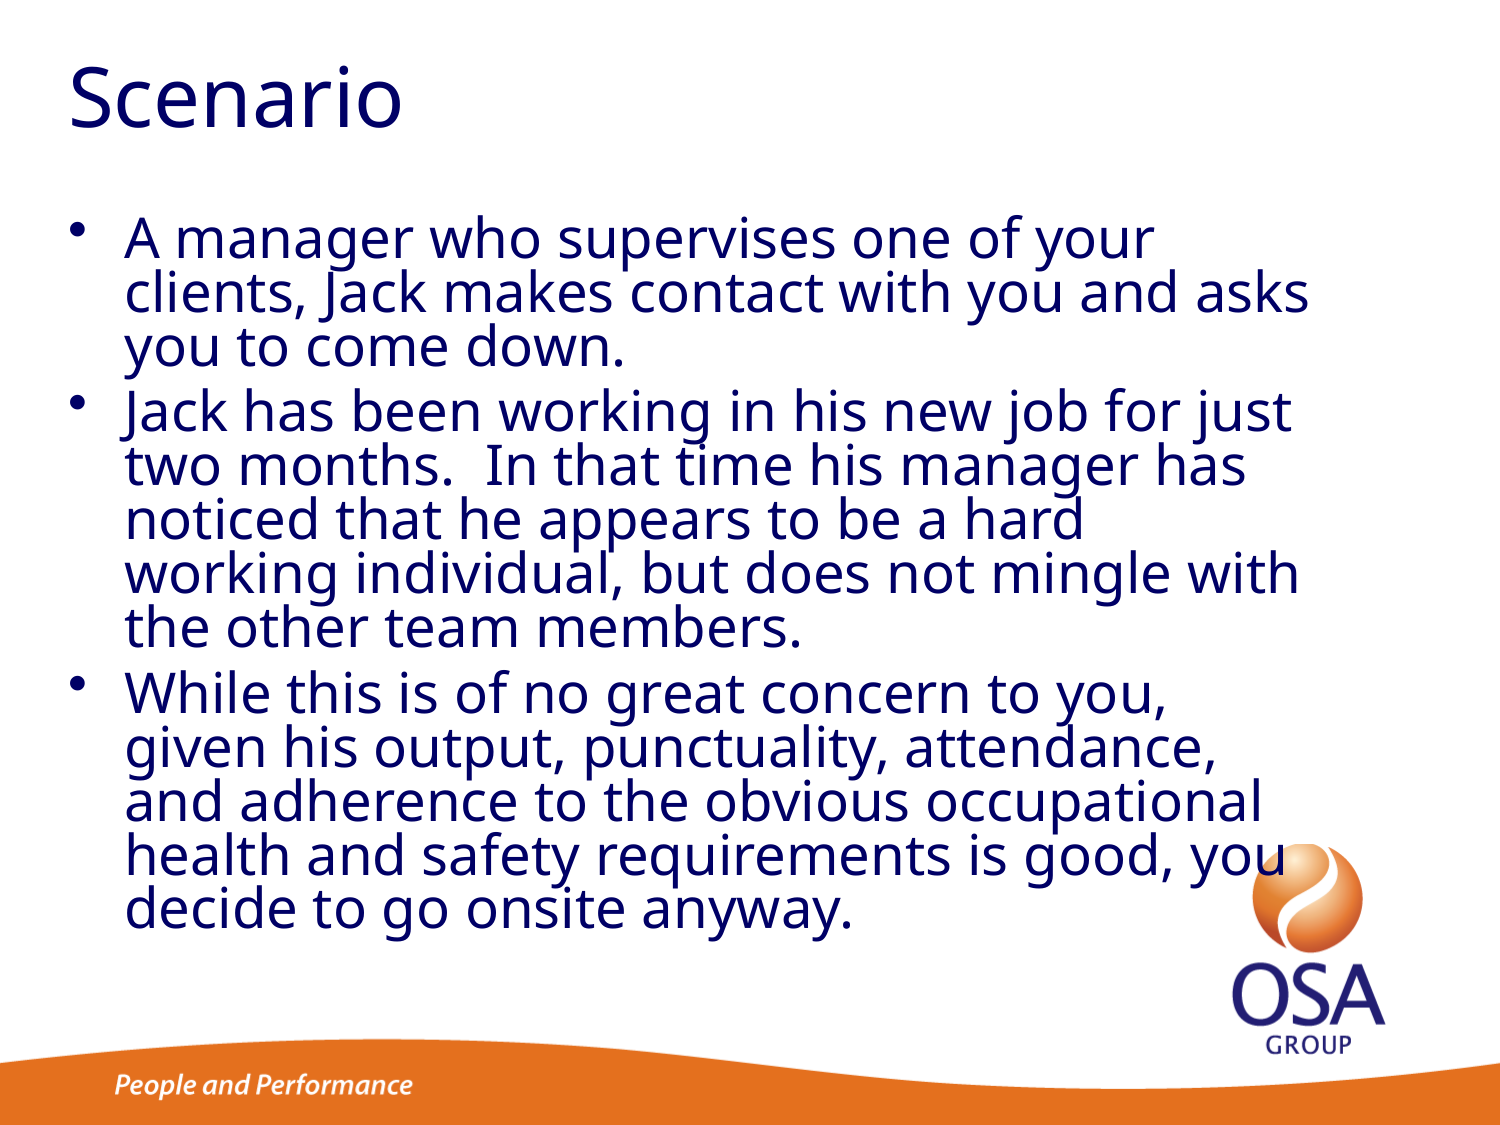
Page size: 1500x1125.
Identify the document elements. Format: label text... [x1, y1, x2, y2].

picture [0, 844, 1500, 1125]
title Scenario [52, 0, 1329, 188]
list A manager who supervises one of your clients, Jack makes contact with you and asks you to come down. Jack has been working in his new job for just two months. In that time his manager has noticed that he appears to be a hard working individual, but does not mingle with the other team members. While this is of no great concern to you, given his output, punctuality, attendance, and adherence to the obvious occupational health and safety requirements is good, you decide to go onsite anyway. [52, 207, 1329, 1071]
